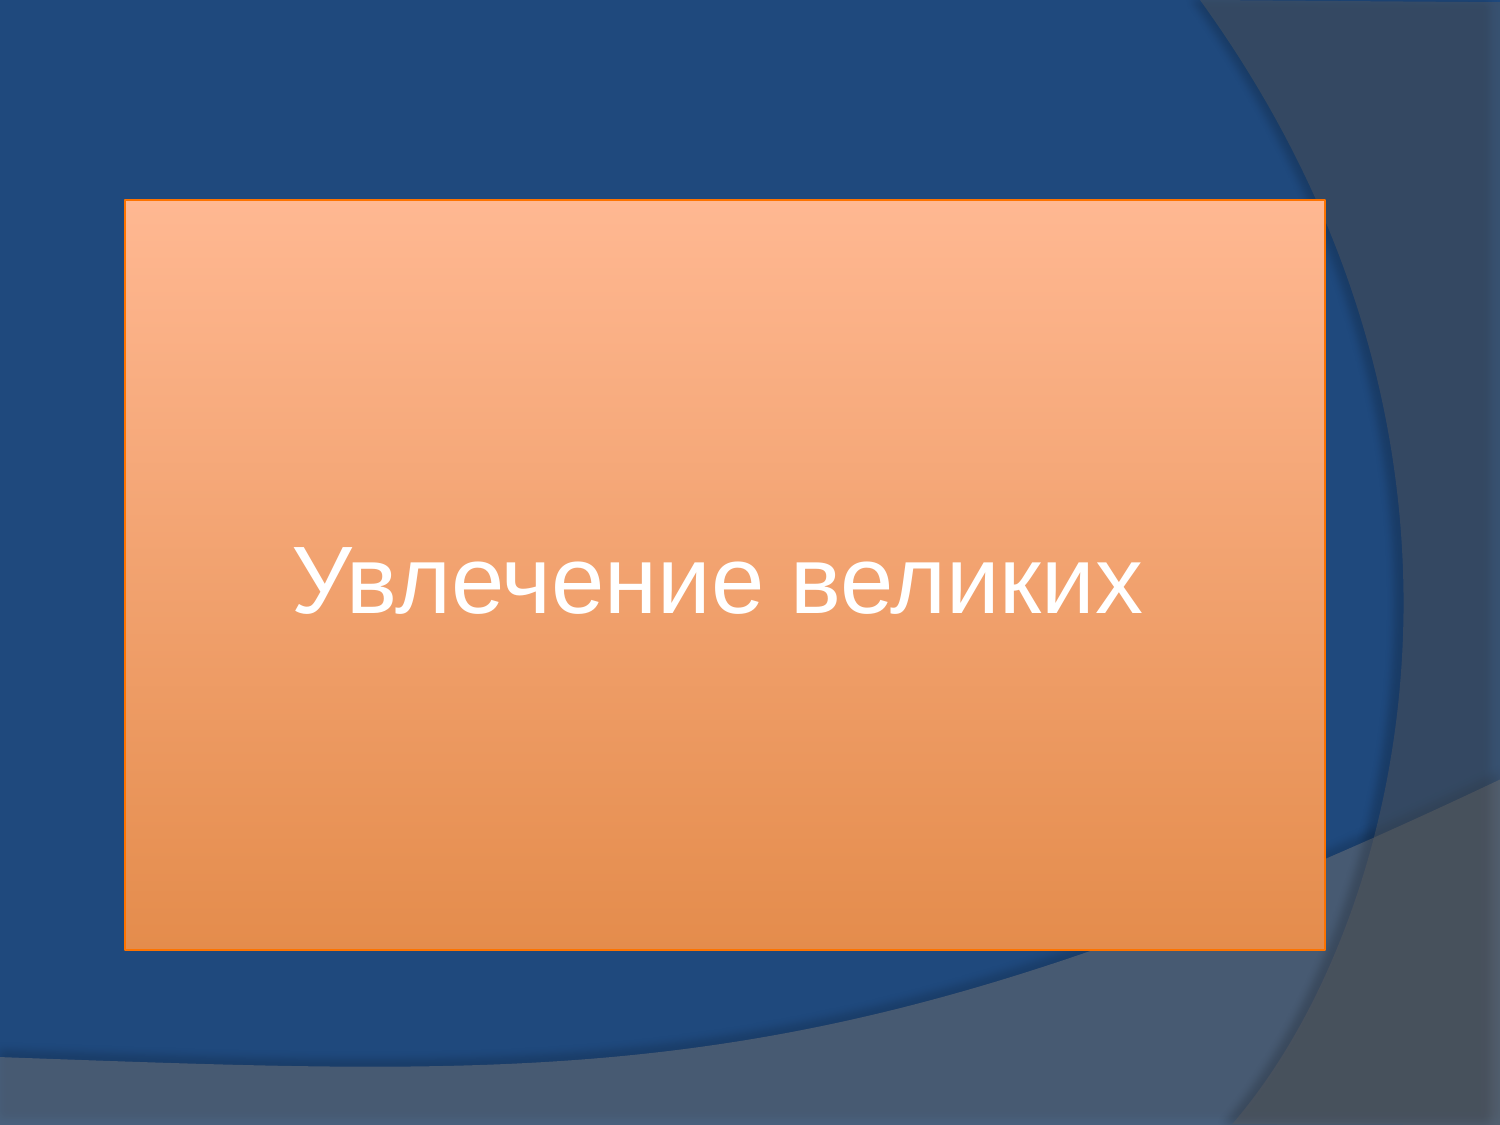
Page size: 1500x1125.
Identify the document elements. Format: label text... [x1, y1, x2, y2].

title Увлечение великих [124, 199, 1326, 951]
